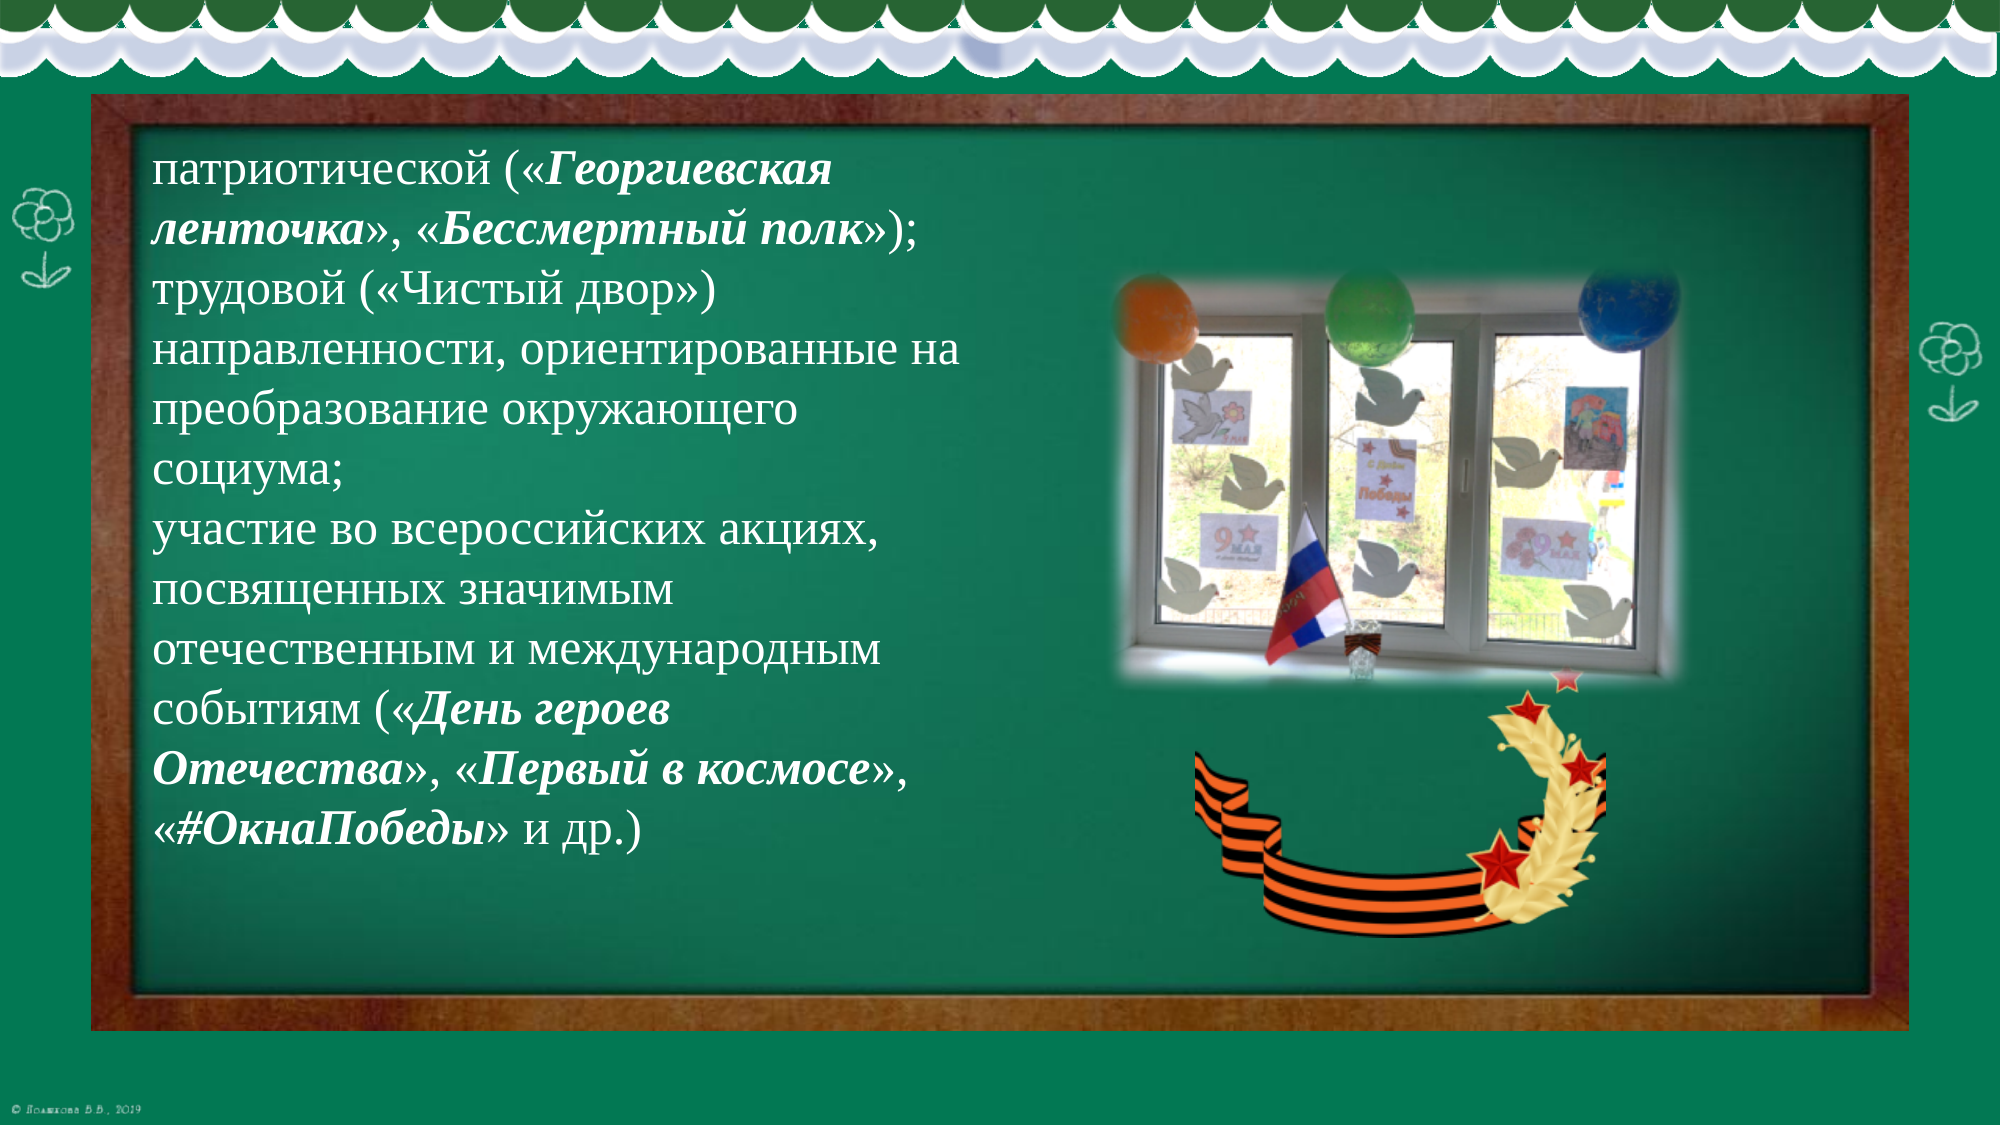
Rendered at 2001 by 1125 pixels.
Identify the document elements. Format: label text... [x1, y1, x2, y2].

picture [0, 0, 2000, 1125]
text_box патриотической («Георгиевская ленточка», «Бессмертный полк»); трудовой («Чистый двор») направленности, ориентированные на преобразование окружающего социума; участие во всероссийских акциях, посвященных значимым отечественным и международным событиям («День героев Отечества», «Первый в космосе», «#ОкнаПобеды» и др.) [137, 126, 982, 922]
